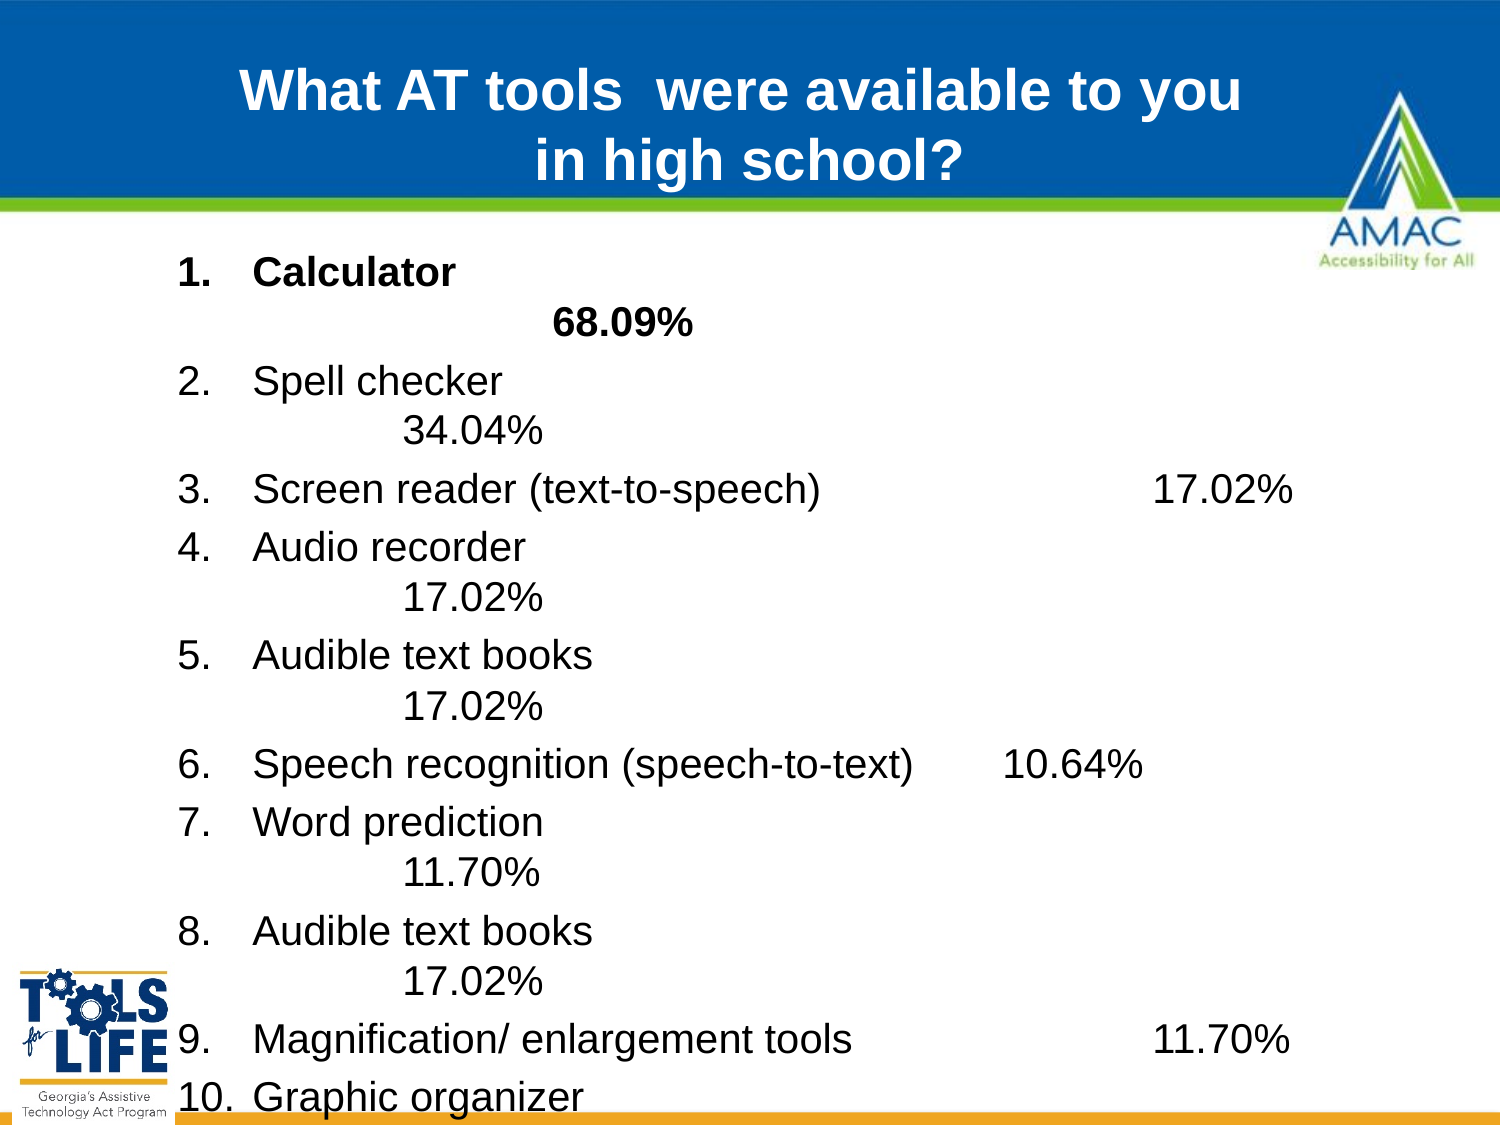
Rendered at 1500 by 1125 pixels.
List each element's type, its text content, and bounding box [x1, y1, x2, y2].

list Calculator 68.09% Spell checker 34.04% Screen reader (text-to-speech) 17.02% Audio recorder 17.02% Audible text books 17.02% Speech recognition (speech-to-text) 10.64% Word prediction 11.70% Audible text books 17.02% Magnification/ enlargement tools 11.70% Graphic organizer 10.64% Electronic dictionary 7.45% Talking word processor 6.38% Other 3.19% None of these 23.40% [162, 237, 1425, 1005]
picture [12, 962, 175, 1125]
title What AT tools were available to you in high school? [75, 45, 1425, 175]
picture [0, 0, 1500, 270]
